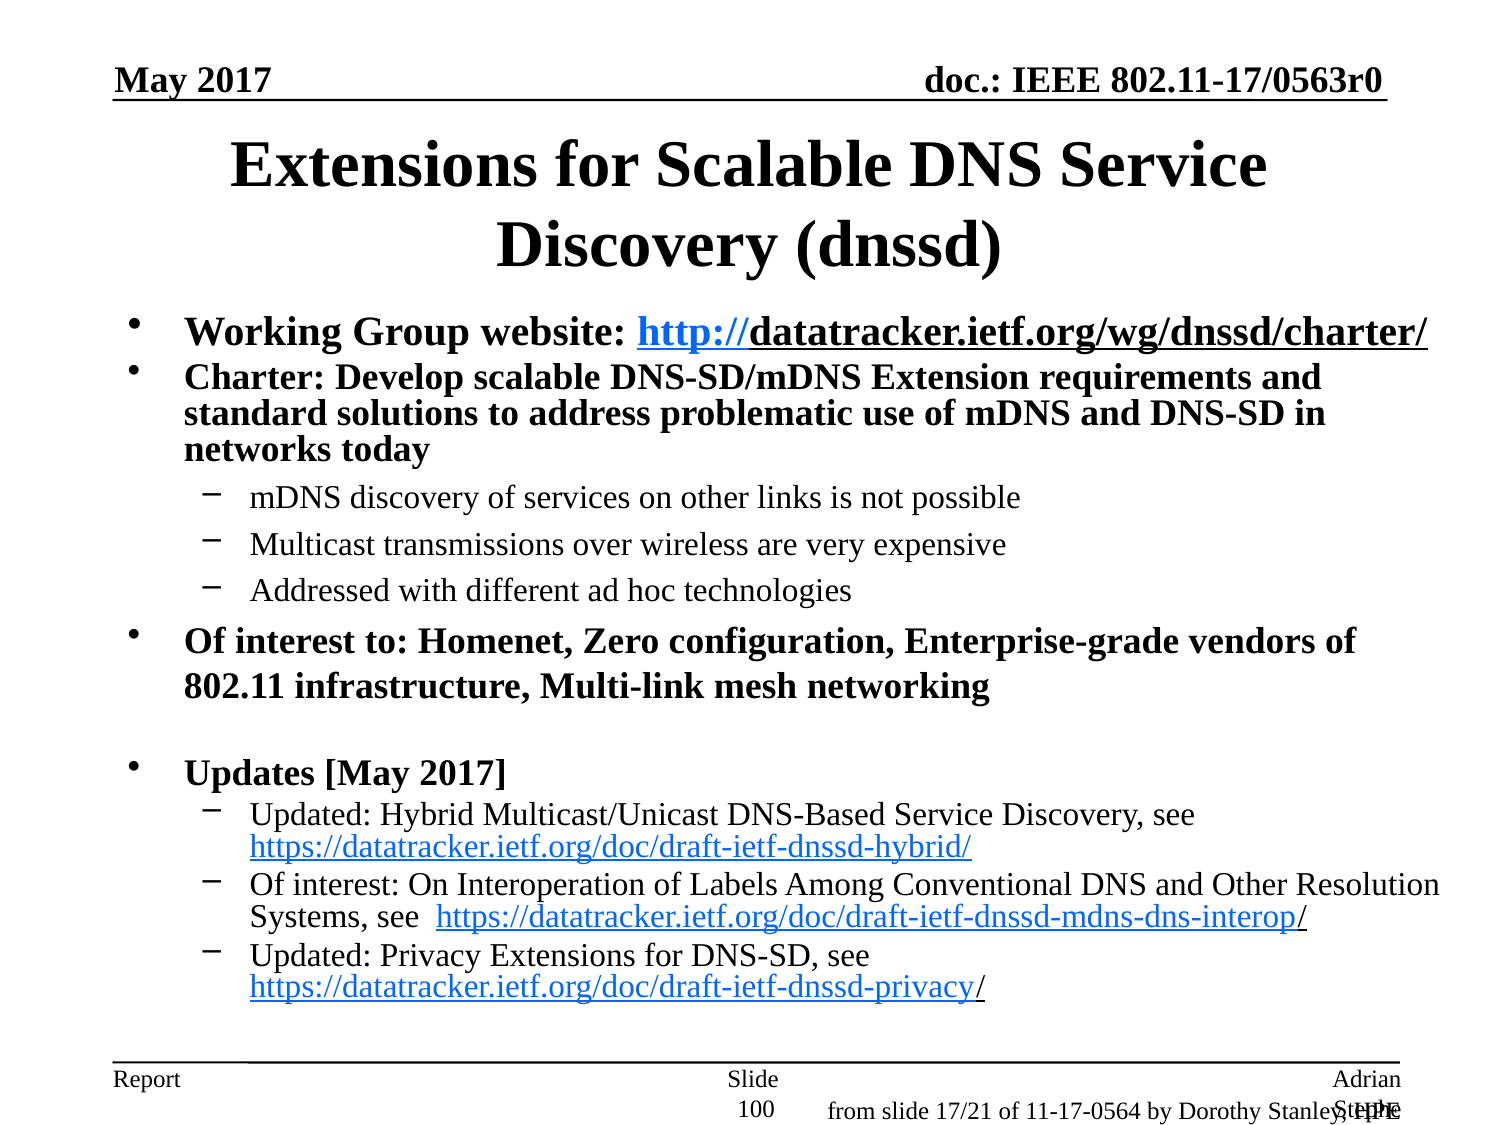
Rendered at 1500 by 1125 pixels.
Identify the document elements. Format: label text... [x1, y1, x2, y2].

text_box from slide 17/21 of 11-17-0564 by Dorothy Stanley, HPE [343, 1087, 1417, 1125]
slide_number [114, 54, 374, 101]
slide_number Slide 100 [711, 1061, 801, 1087]
title Extensions for Scalable DNS Service Discovery (dnssd) [112, 112, 1388, 275]
list Working Group website: http://datatracker.ietf.org/wg/dnssd/charter/ Charter: Develop scalable DNS-SD/mDNS Extension requirements and standard solutions to address problematic use of mDNS and DNS-SD in networks today mDNS discovery of services on other links is not possible Multicast transmissions over wireless are very expensive Addressed with different ad hoc technologies Of interest to: Homenet, Zero configuration, Enterprise-grade vendors of 802.11 infrastructure, Multi-link mesh networking Updates [May 2017] Updated: Hybrid Multicast/Unicast DNS-Based Service Discovery, see https://datatracker.ietf.org/doc/draft-ietf-dnssd-hybrid/ Of interest: On Interoperation of Labels Among Conventional DNS and Other Resolution Systems, see https://datatracker.ietf.org/doc/draft-ietf-dnssd-mdns-dns-interop/ Updated: Privacy Extensions for DNS-SD, see https://datatracker.ietf.org/doc/draft-ietf-dnssd-privacy/ [112, 275, 1463, 1025]
footer Adrian Stephens, Intel Corporation [1324, 1061, 1402, 1087]
